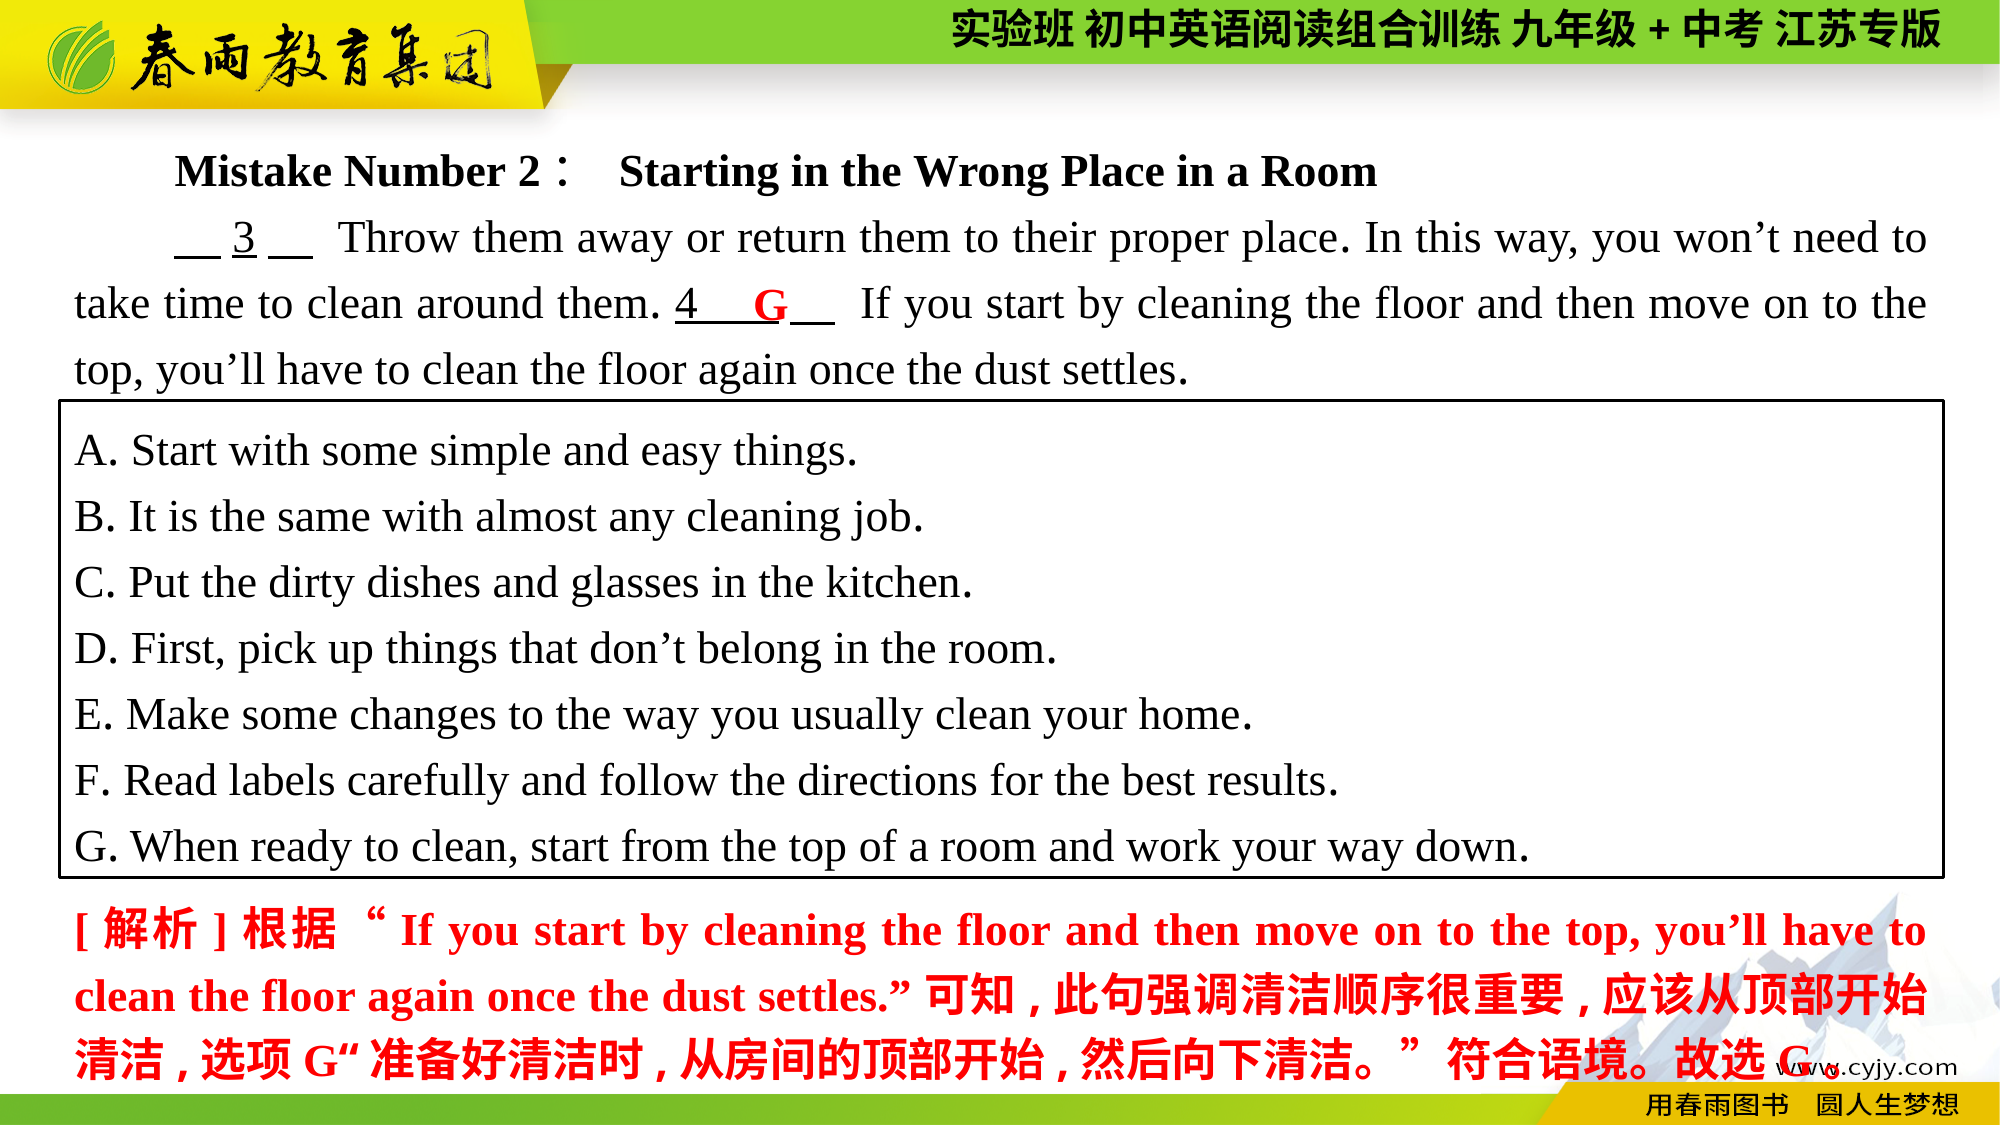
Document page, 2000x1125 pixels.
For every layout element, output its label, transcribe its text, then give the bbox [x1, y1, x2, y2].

picture [0, 0, 2000, 1125]
text_box [解析]根据“If you start by cleaning the floor and then move on to the top, you’ll have to clean the floor again once the dust settles.”可知,此句强调清洁顺序很重要,应该从顶部开始清洁,选项G“准备好清洁时,从房间的顶部开始,然后向下清洁。”符合语境。故选G。 [59, 880, 1944, 1094]
text_box A. Start with some simple and easy things. B. It is the same with almost any cleaning job. C. Put the dirty dishes and glasses in the kitchen. D. First, pick up things that don’t belong in the room. E. Make some changes to the way you usually clean your home. F. Read labels carefully and follow the directions for the best results. G. When ready to clean, start from the top of a room and work your way down. [59, 400, 1944, 878]
text_box G [738, 256, 804, 337]
list Mistake Number 2： Starting in the Wrong Place in a Room 3 Throw them away or return them to their proper place. In this way, you won’t need to take time to clean around them. 4 If you start by cleaning the floor and then move on to the top, you’ll have to clean the floor again once the dust settles. [59, 122, 1944, 400]
